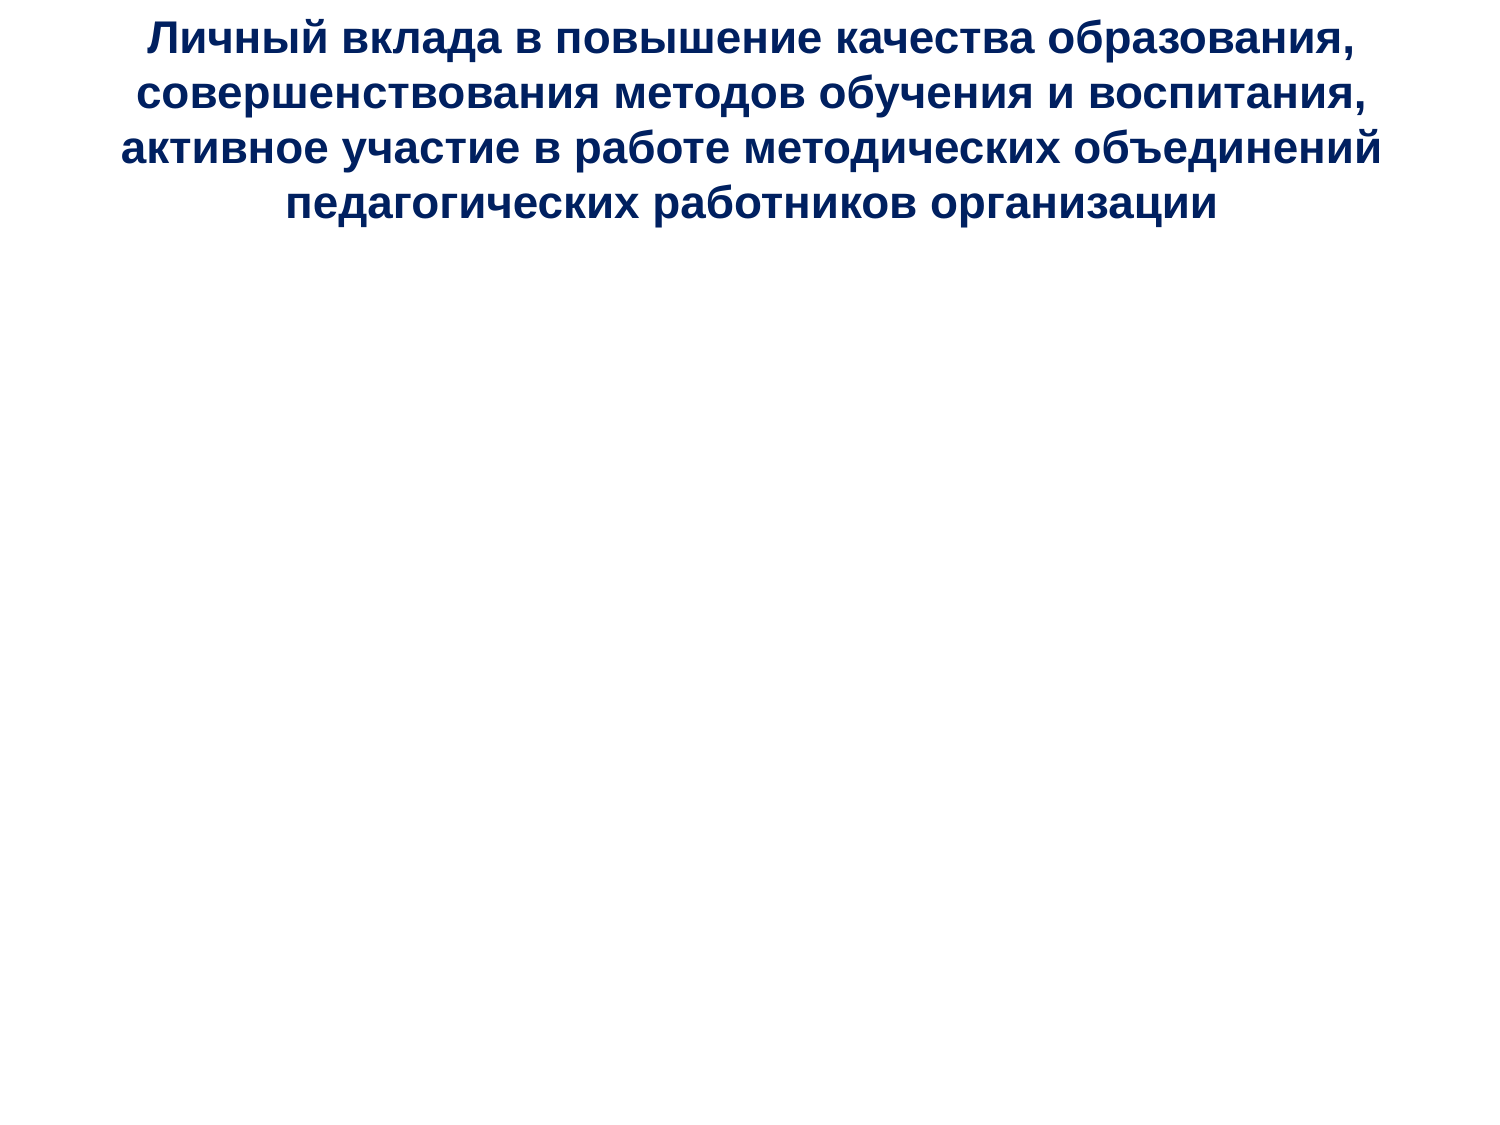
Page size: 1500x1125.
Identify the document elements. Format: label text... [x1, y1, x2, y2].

title Личный вклада в повышение качества образования, совершенствования методов обучения и воспитания, активное участие в работе методических объединений педагогических работников организации [76, 0, 1427, 237]
